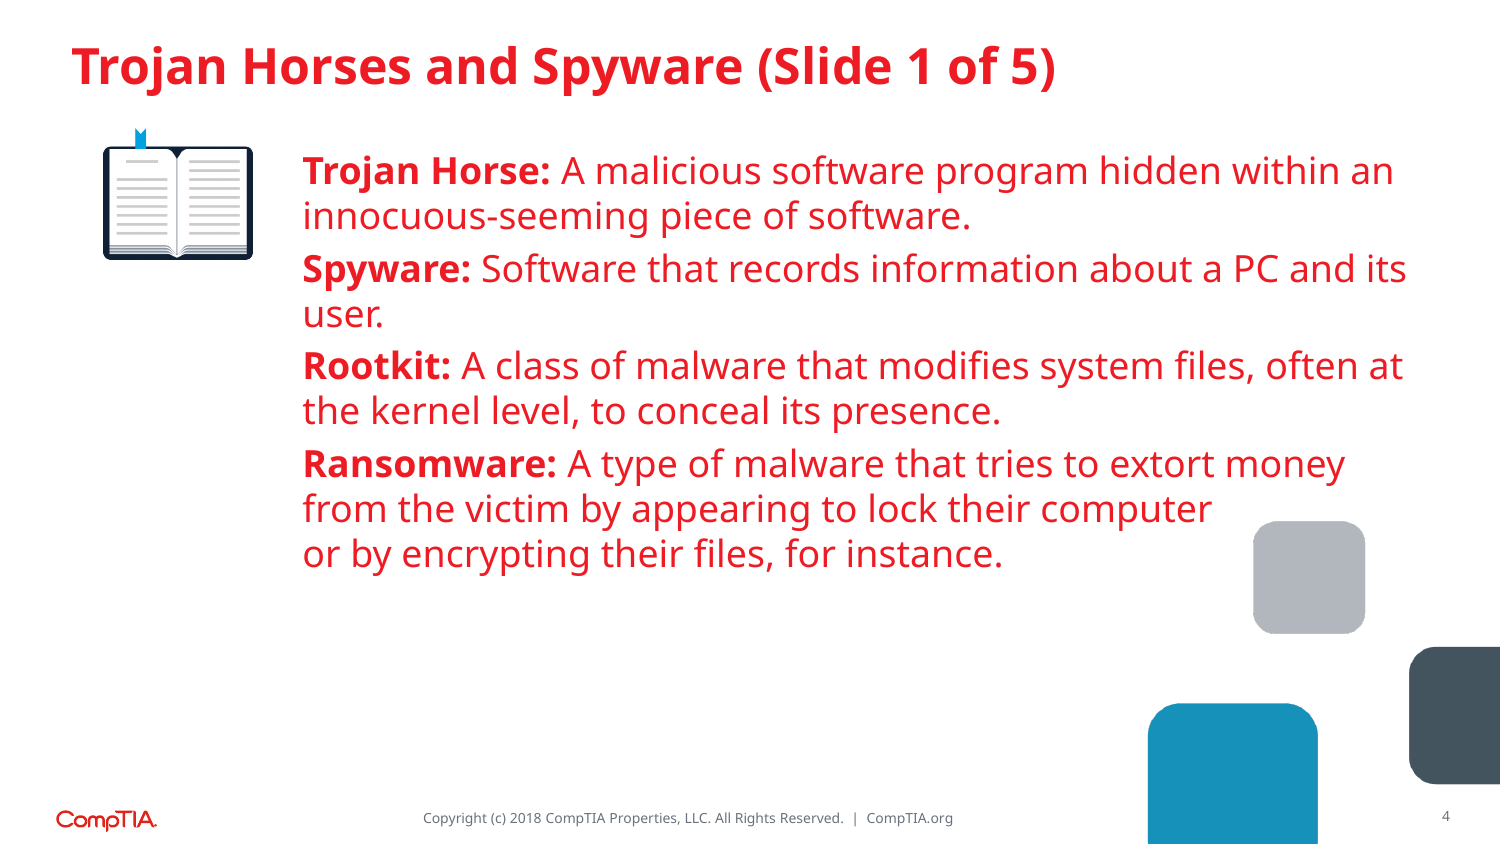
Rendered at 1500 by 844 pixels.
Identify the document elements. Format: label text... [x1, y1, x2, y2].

slide_number 4 [1407, 800, 1450, 835]
picture [1138, 515, 1500, 844]
picture [103, 128, 253, 260]
list Trojan Horse: A malicious software program hidden within an innocuous-seeming piece of software. Spyware: Software that records information about a PC and its user. Rootkit: A class of malware that modifies system files, often at the kernel level, to conceal its presence. Ransomware: A type of malware that tries to extort money from the victim by appearing to lock their computer or by encrypting their files, for instance. [287, 139, 1425, 234]
title Trojan Horses and Spyware (Slide 1 of 5) [56, 12, 1350, 117]
